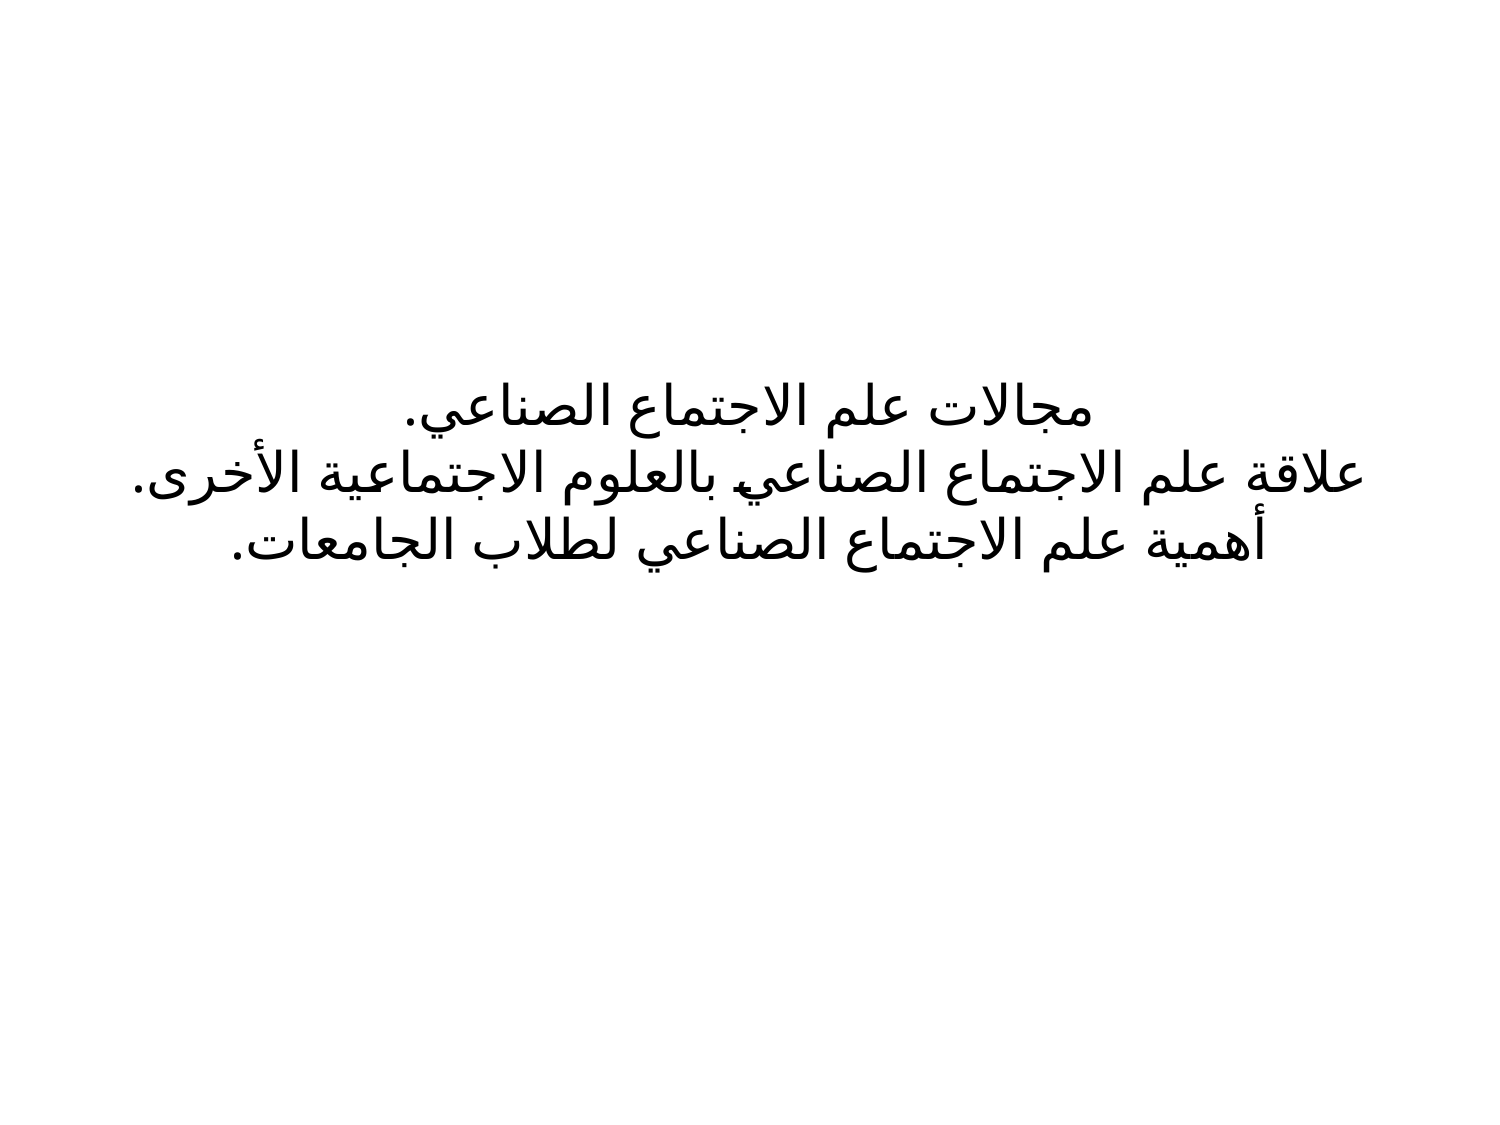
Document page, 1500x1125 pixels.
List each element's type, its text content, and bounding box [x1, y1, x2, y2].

title مجالات علم الاجتماع الصناعي. علاقة علم الاجتماع الصناعي بالعلوم الاجتماعية الأخرى. أهمية علم الاجتماع الصناعي لطلاب الجامعات. [112, 349, 1388, 591]
